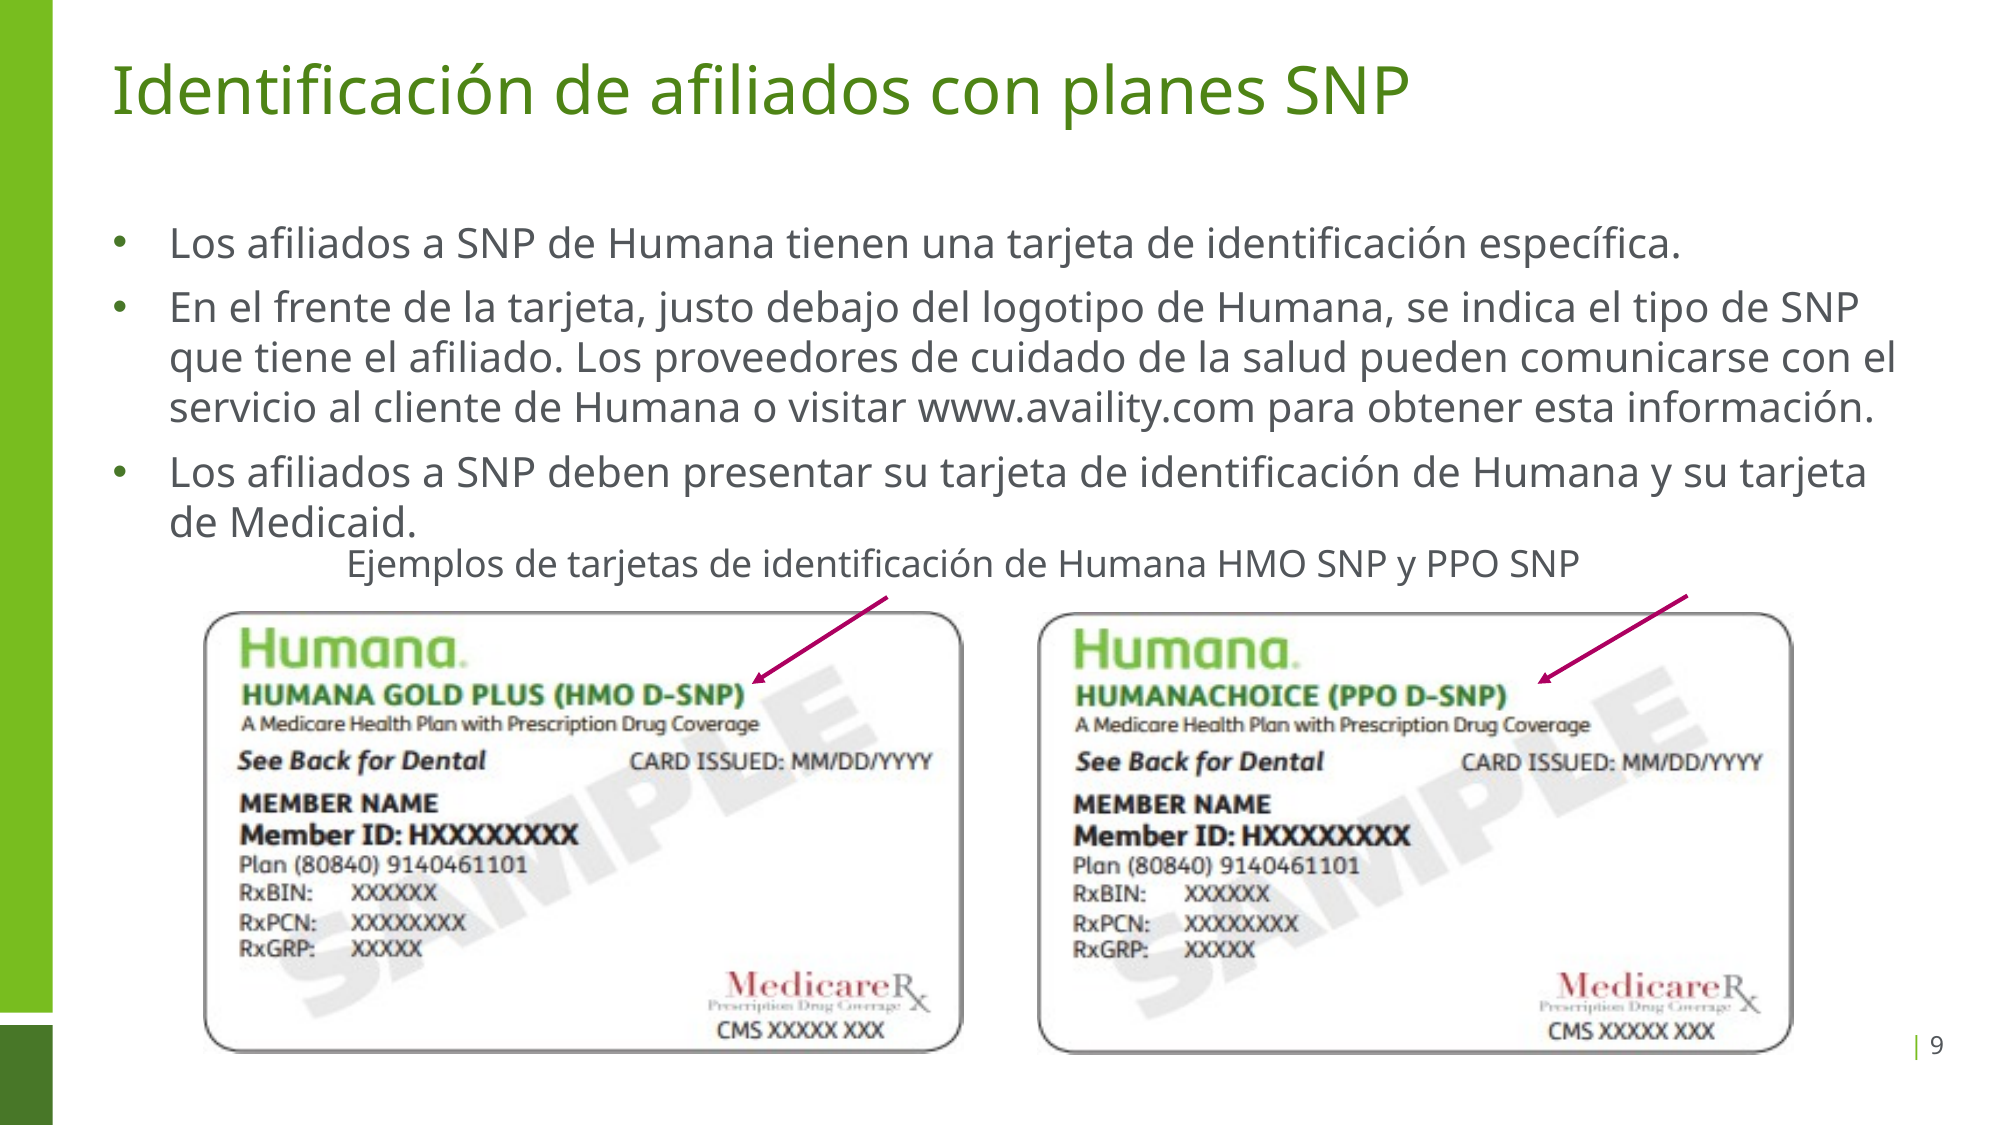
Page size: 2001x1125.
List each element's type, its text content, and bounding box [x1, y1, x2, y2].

title Identificación de afiliados con planes SNP [110, 45, 1552, 236]
text_box Ejemplos de tarjetas de identificación de Humana HMO SNP y PPO SNP [203, 546, 1794, 593]
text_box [1037, 593, 1795, 1055]
slide_number | 9 [1894, 1037, 1988, 1125]
text_box Los afiliados a SNP de Humana tienen una tarjeta de identificación específica. En el frente de la tarjeta, justo debajo del logotipo de Humana, se indica el tipo de SNP que tiene el afiliado. Los proveedores de cuidado de la salud pueden comunicarse con el servicio al cliente de Humana o visitar www.availity.com para obtener esta información. Los afiliados a SNP deben presentar su tarjeta de identificación de Humana y su tarjeta de Medicaid. [110, 201, 1925, 546]
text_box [203, 594, 964, 1054]
